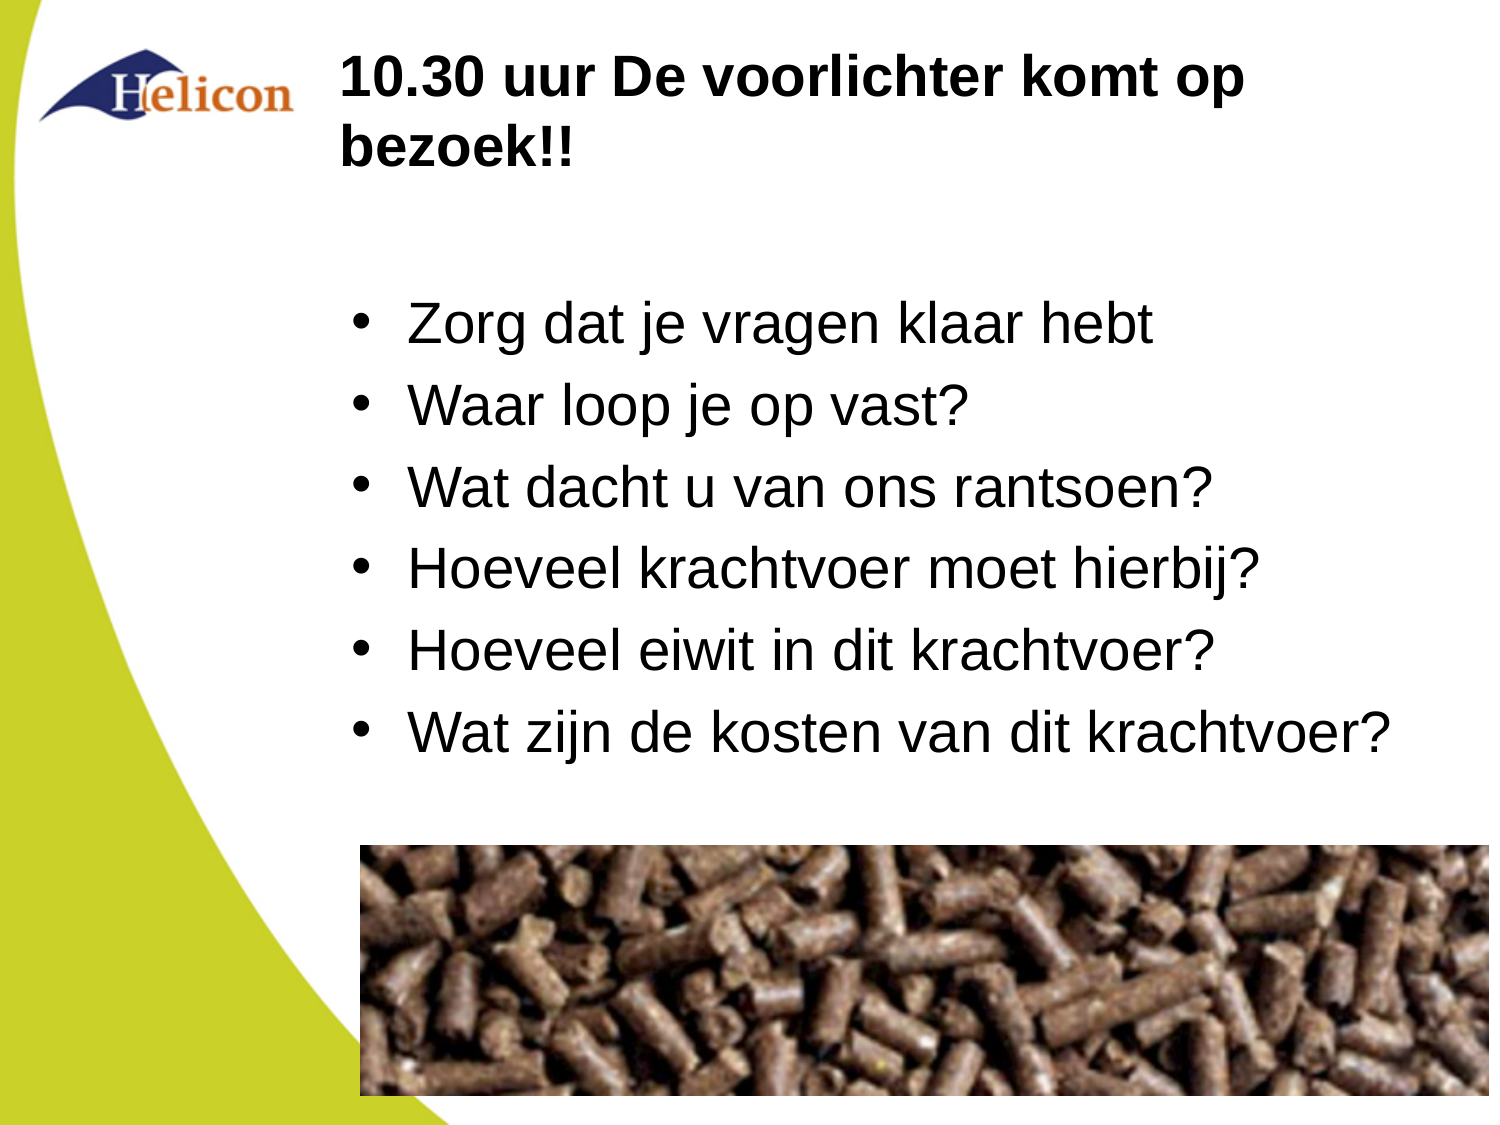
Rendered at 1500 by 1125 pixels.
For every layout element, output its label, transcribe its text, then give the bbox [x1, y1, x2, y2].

title 10.30 uur De voorlichter komt op bezoek!! [324, 54, 1415, 161]
list Zorg dat je vragen klaar hebt Waar loop je op vast? Wat dacht u van ons rantsoen? Hoeveel krachtvoer moet hierbij? Hoeveel eiwit in dit krachtvoer? Wat zijn de kosten van dit krachtvoer? [336, 196, 1425, 1005]
picture [0, 0, 1500, 1125]
